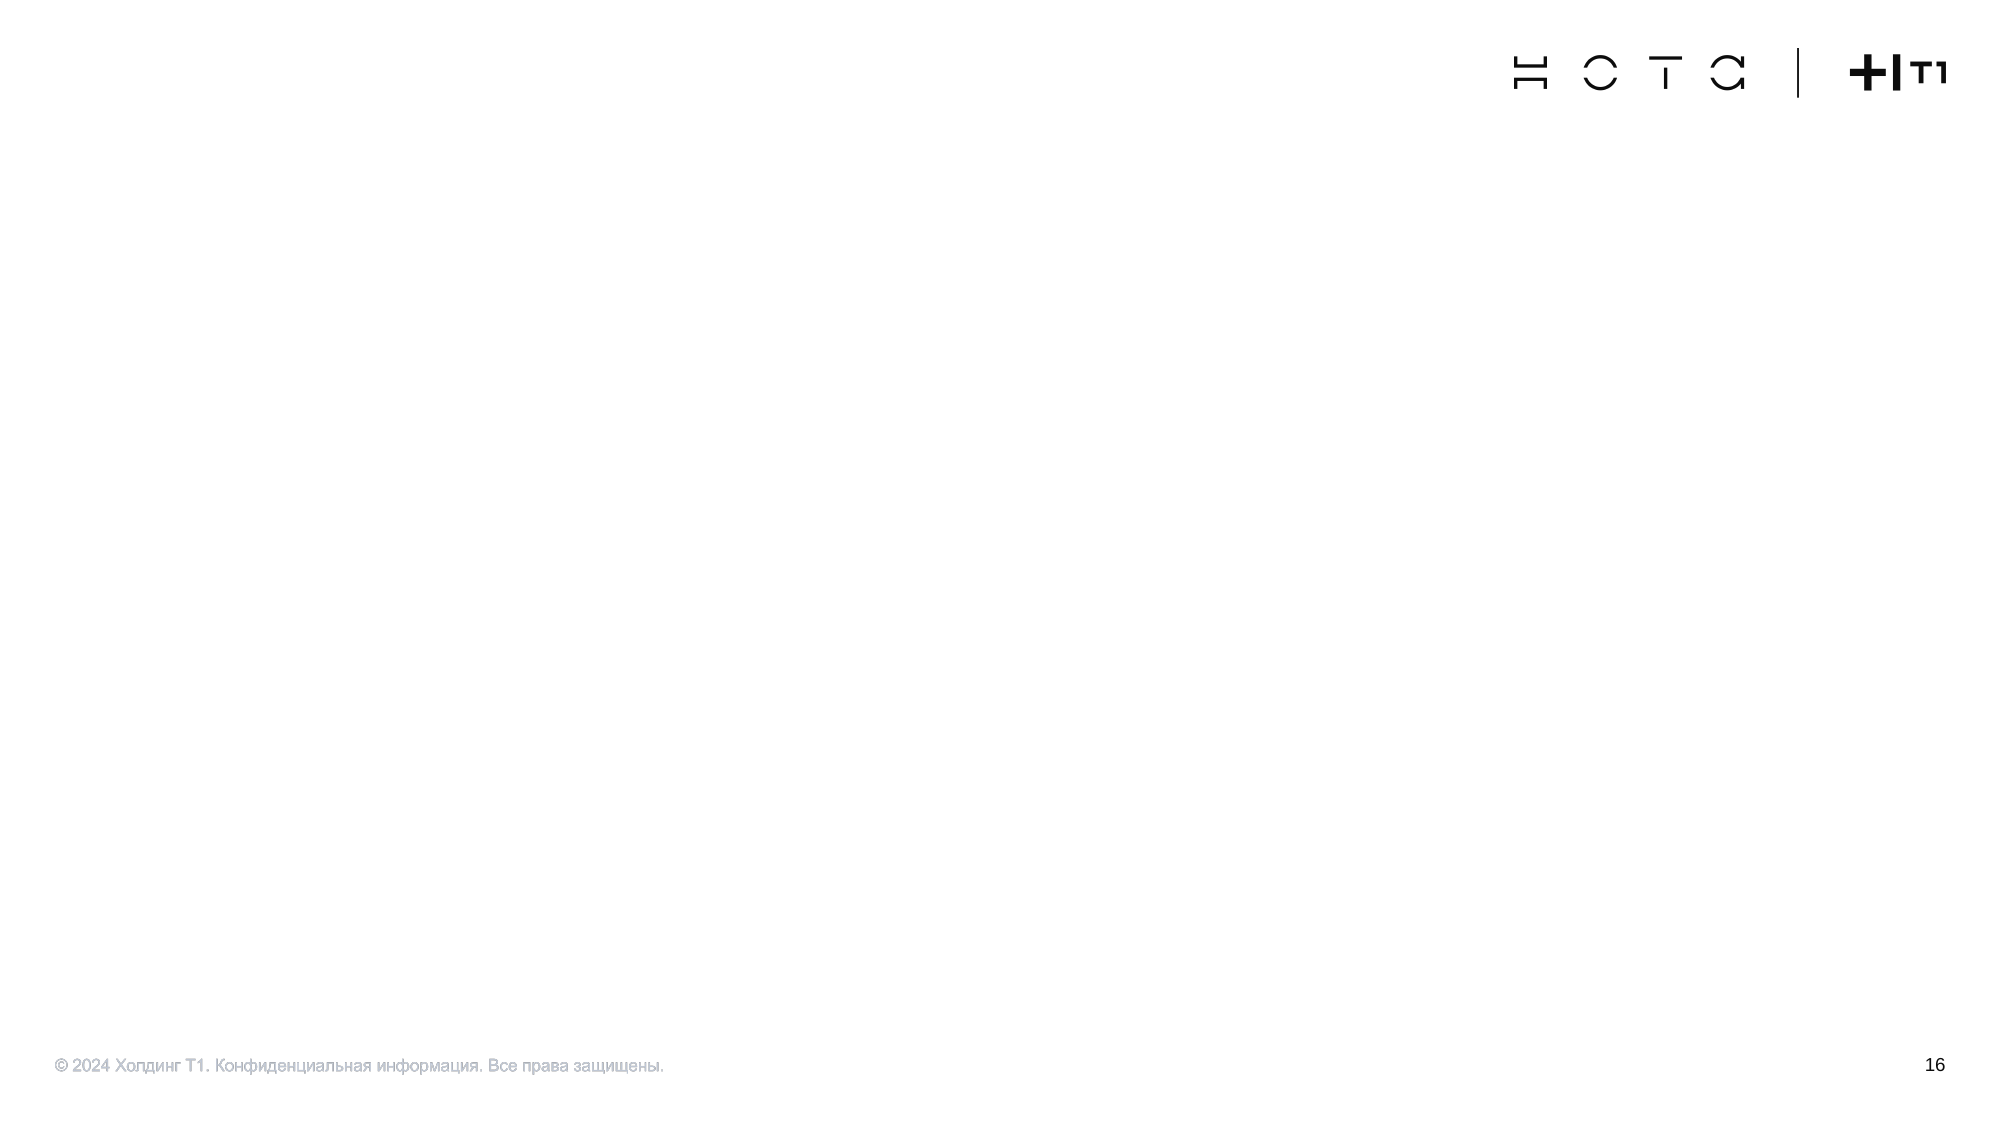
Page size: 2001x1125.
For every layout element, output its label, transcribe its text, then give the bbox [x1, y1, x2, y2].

slide_number 16 [1889, 1052, 1946, 1076]
picture [55, 1058, 663, 1075]
picture [1514, 48, 1946, 98]
